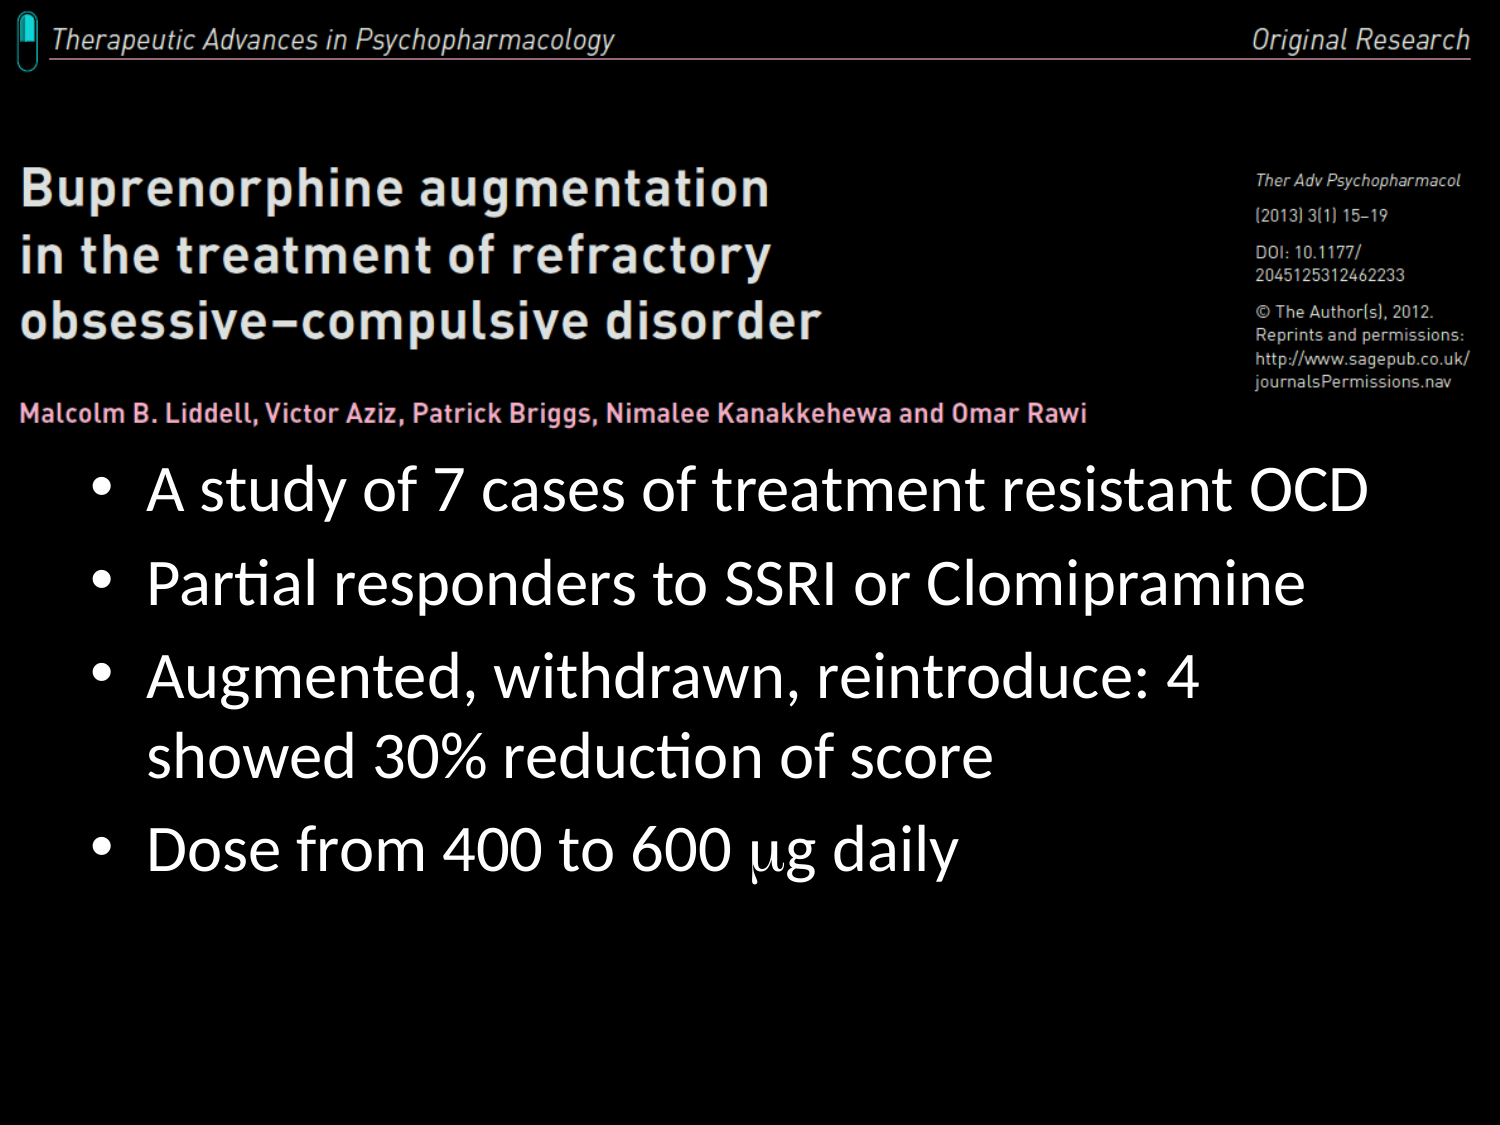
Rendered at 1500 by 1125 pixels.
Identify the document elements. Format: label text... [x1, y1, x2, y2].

list A study of 7 cases of treatment resistant OCD Partial responders to SSRI or Clomipramine Augmented, withdrawn, reintroduce: 4 showed 30% reduction of score Dose from 400 to 600 mg daily [75, 450, 1425, 1005]
picture [0, 0, 1500, 442]
